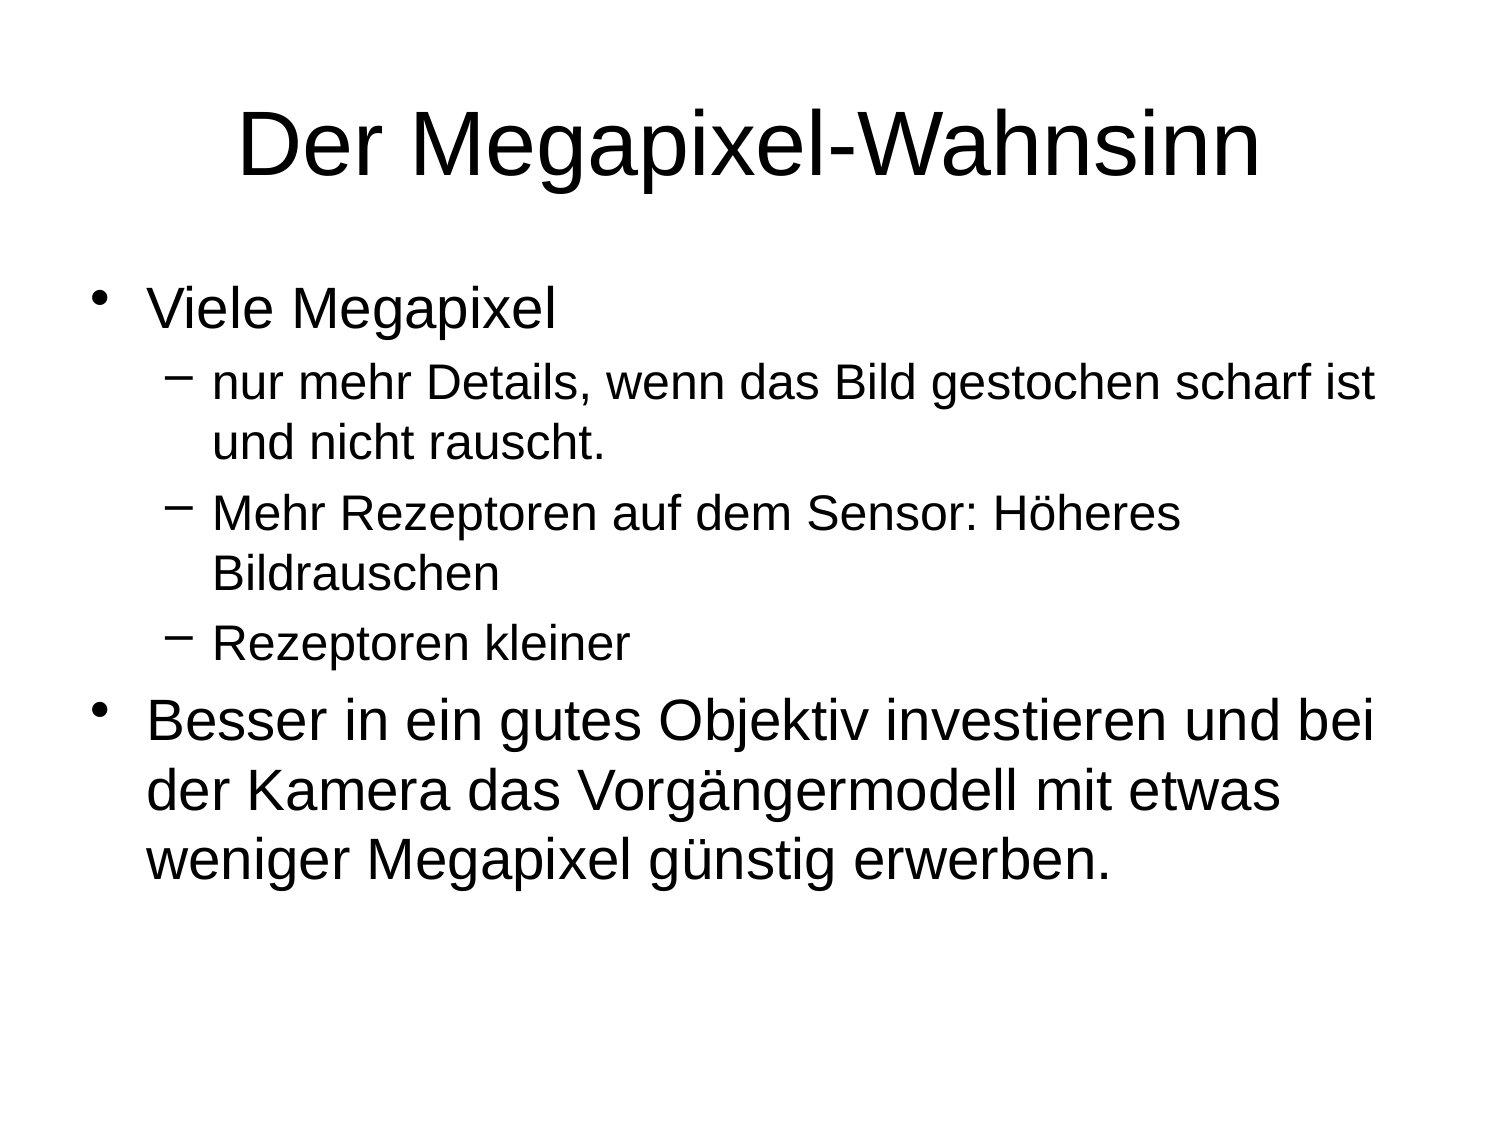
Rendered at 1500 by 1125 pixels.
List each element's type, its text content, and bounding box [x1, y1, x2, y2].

title Der Megapixel-Wahnsinn [75, 45, 1425, 233]
list Viele Megapixel nur mehr Details, wenn das Bild gestochen scharf ist und nicht rauscht. Mehr Rezeptoren auf dem Sensor: Höheres Bildrauschen Rezeptoren kleiner Besser in ein gutes Objektiv investieren und bei der Kamera das Vorgängermodell mit etwas weniger Megapixel günstig erwerben. [75, 262, 1425, 1005]
